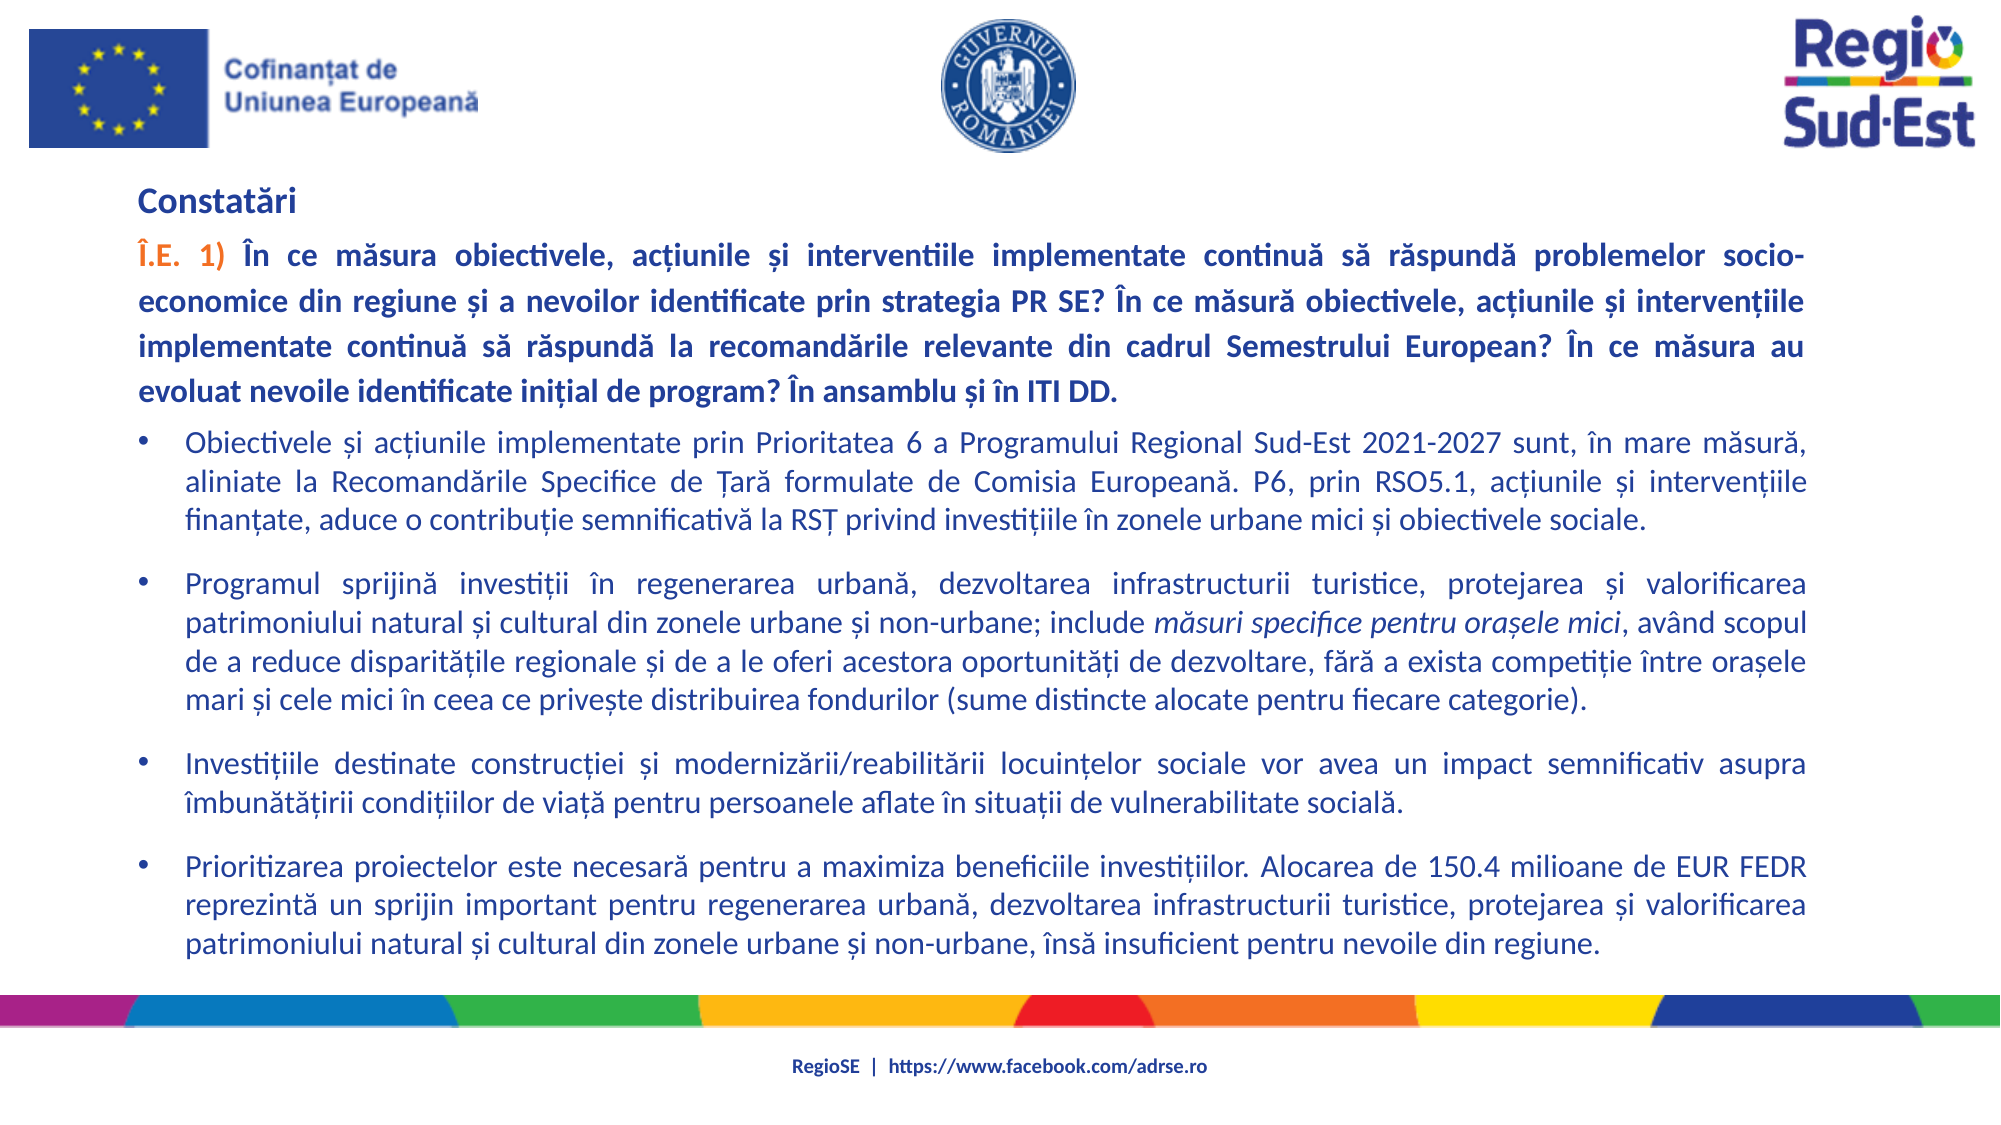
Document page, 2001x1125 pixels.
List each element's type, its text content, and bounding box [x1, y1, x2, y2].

text_box Î.E. 1) În ce măsura obiectivele, acțiunile și interventiile implementate continuă să răspundă problemelor socio-economice din regiune și a nevoilor identificate prin strategia PR SE? În ce măsură obiectivele, acțiunile și intervențiile implementate continuă să răspundă la recomandările relevante din cadrul Semestrului European? În ce măsura au evoluat nevoile identificate inițial de program? În ansamblu și în ITI DD. [123, 220, 1823, 332]
picture [0, 995, 2000, 1029]
text_box Obiectivele și acțiunile implementate prin Prioritatea 6 a Programului Regional Sud-Est 2021-2027 sunt, în mare măsură, aliniate la Recomandările Specifice de Țară formulate de Comisia Europeană. P6, prin RSO5.1, acțiunile și intervențiile finanțate, aduce o contribuție semnificativă la RSȚ privind investițiile în zonele urbane mici și obiectivele sociale. Programul sprijină investiții în regenerarea urbană, dezvoltarea infrastructurii turistice, protejarea și valorificarea patrimoniului natural și cultural din zonele urbane și non-urbane; include măsuri specifice pentru orașele mici, având scopul de a reduce disparitățile regionale și de a le oferi acestora oportunități de dezvoltare, fără a exista competiție între orașele mari și cele mici în ceea ce privește distribuirea fondurilor (sume distincte alocate pentru fiecare categorie). Investițiile destinate construcției și modernizării/reabilitării locuințelor sociale vor avea un impact semnificativ asupra îmbunătățirii condițiilor de viață pentru persoanele aflate în situații de vulnerabilitate socială. Prioritizarea proiectelor este necesară pentru a maximiza beneficiile investițiilor. Alocarea de 150.4 milioane de EUR FEDR reprezintă un sprijin important pentru regenerarea urbană, dezvoltarea infrastructurii turistice, protejarea și valorificarea patrimoniului natural și cultural din zonele urbane și non-urbane, însă insuficient pentru nevoile din regiune. [123, 413, 1823, 969]
text_box RegioSE | https://www.facebook.com/adrse.ro [776, 1029, 1223, 1085]
picture [1759, 0, 2000, 220]
picture [28, 28, 478, 148]
text_box Constatări [123, 169, 1223, 220]
picture [941, 19, 1076, 153]
